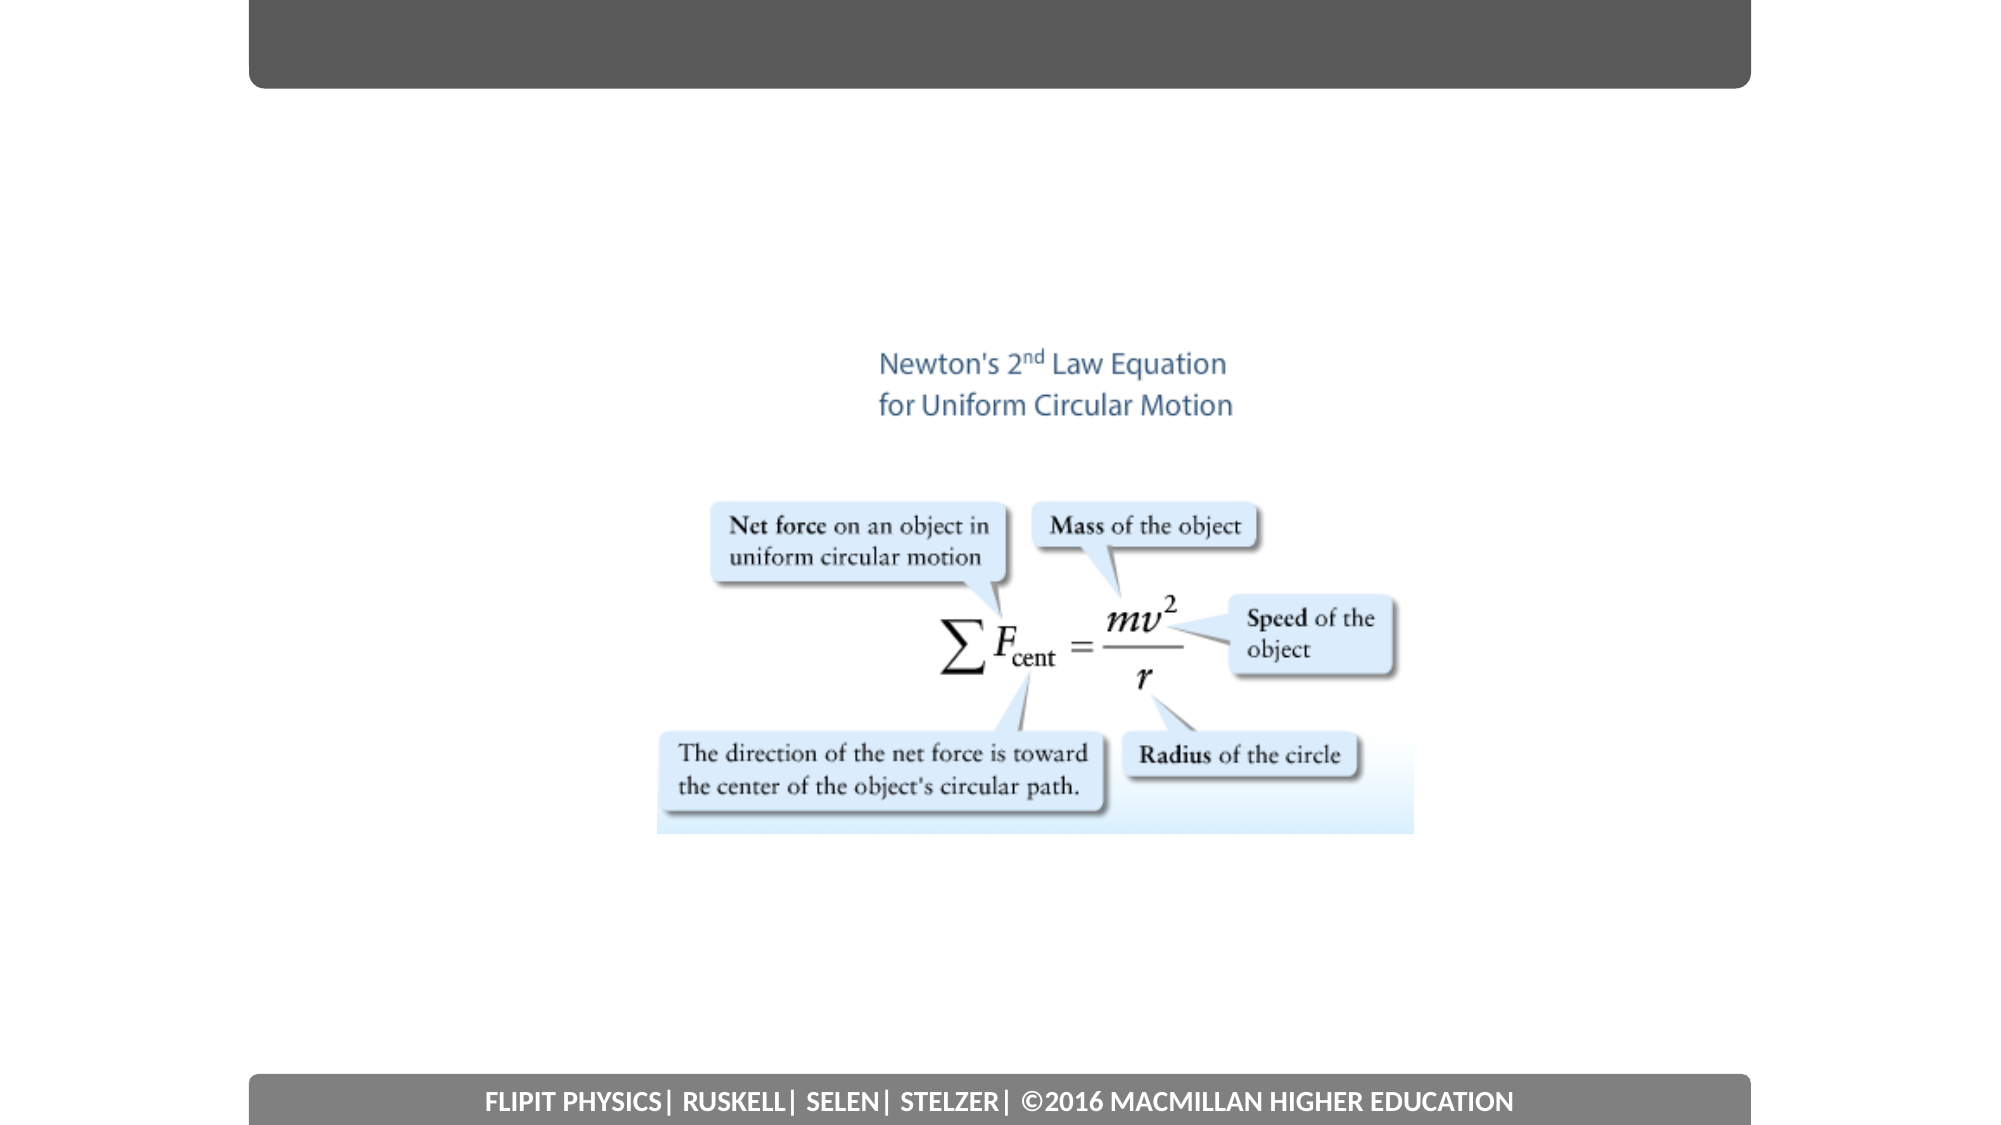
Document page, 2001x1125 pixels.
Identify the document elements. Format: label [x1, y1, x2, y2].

text_box [249, 1074, 1750, 1125]
picture [657, 338, 1414, 834]
text_box [248, 0, 1752, 89]
